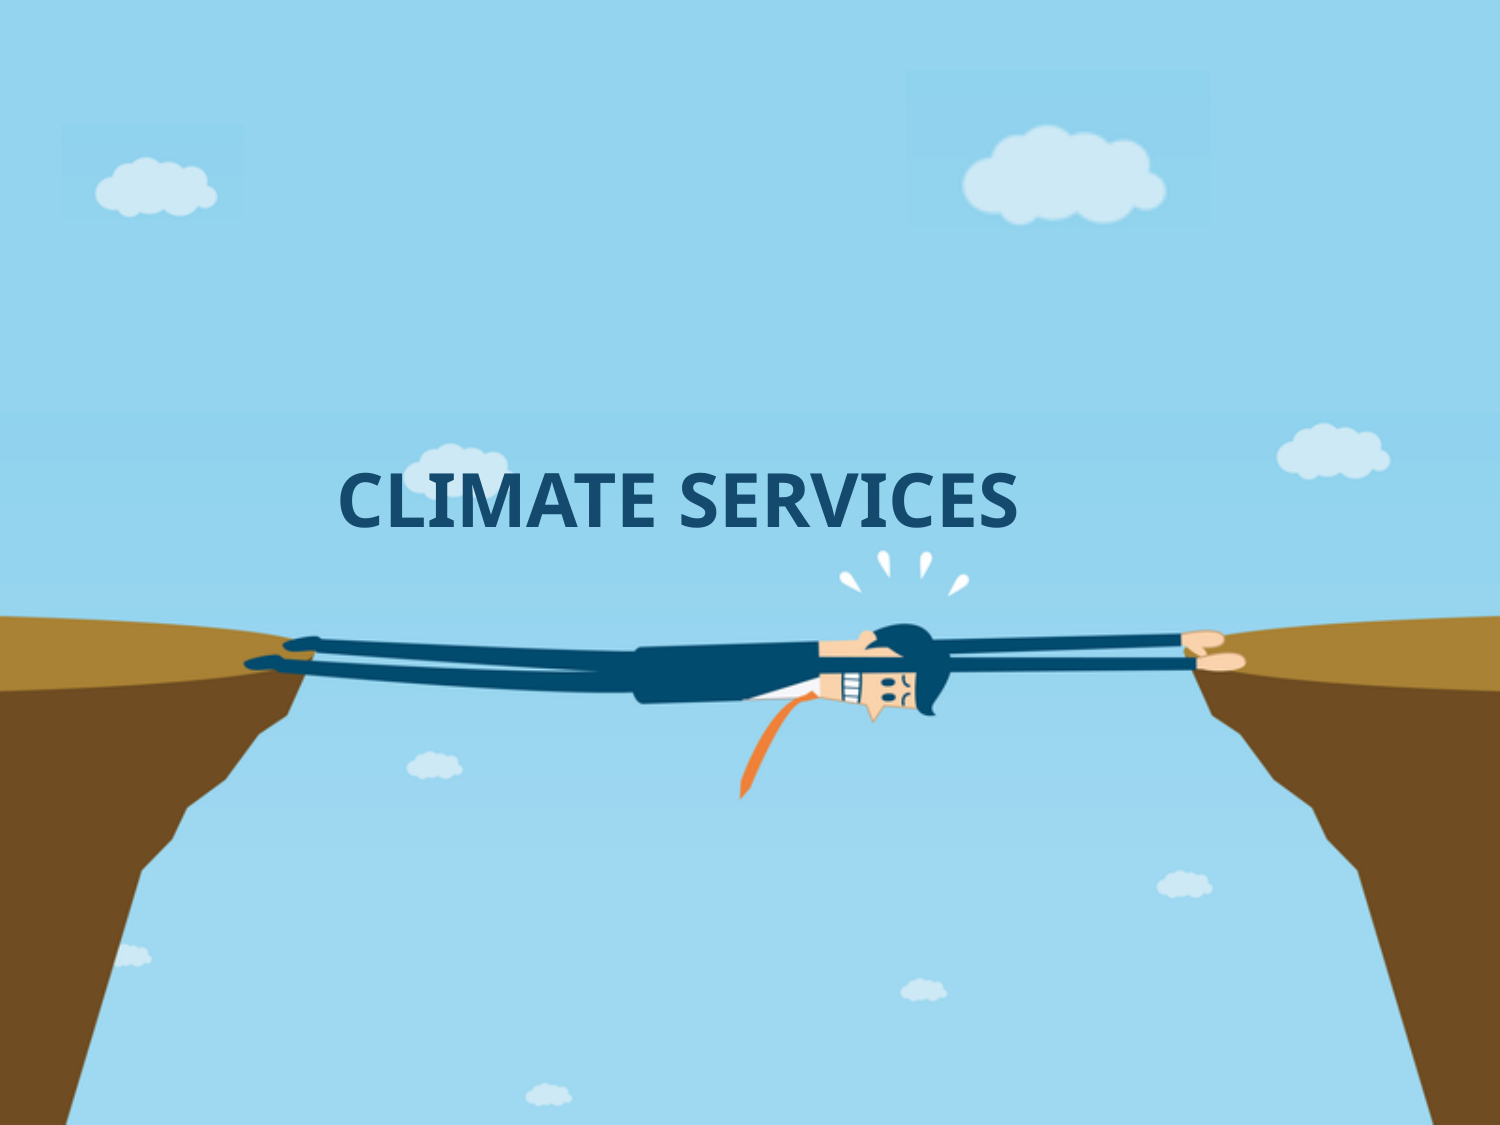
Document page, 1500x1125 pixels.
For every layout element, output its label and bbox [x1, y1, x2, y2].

picture [906, 70, 1211, 285]
text_box [0, 0, 1500, 412]
picture [0, 412, 1500, 1125]
picture [61, 124, 244, 253]
